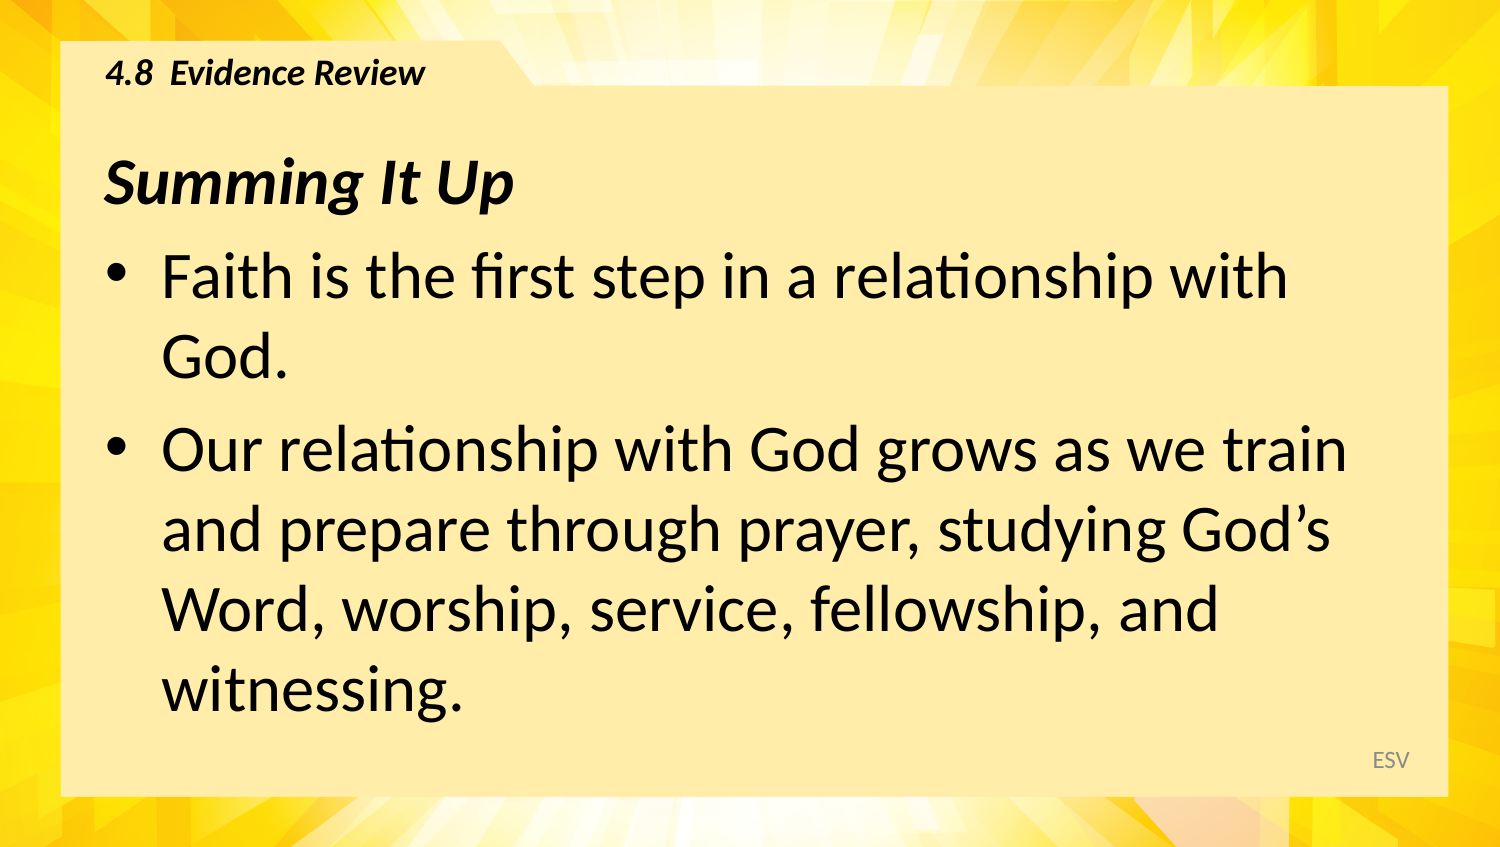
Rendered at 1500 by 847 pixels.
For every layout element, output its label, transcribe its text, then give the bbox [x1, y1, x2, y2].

title 4.8 Evidence Review [89, 33, 1420, 108]
footer ESV [950, 736, 1425, 782]
list Summing It Up Faith is the first step in a relationship with God. Our relationship with God grows as we train and prepare through prayer, studying God’s Word, worship, service, fellowship, and witnessing. [89, 141, 1403, 722]
picture [0, 0, 1500, 847]
